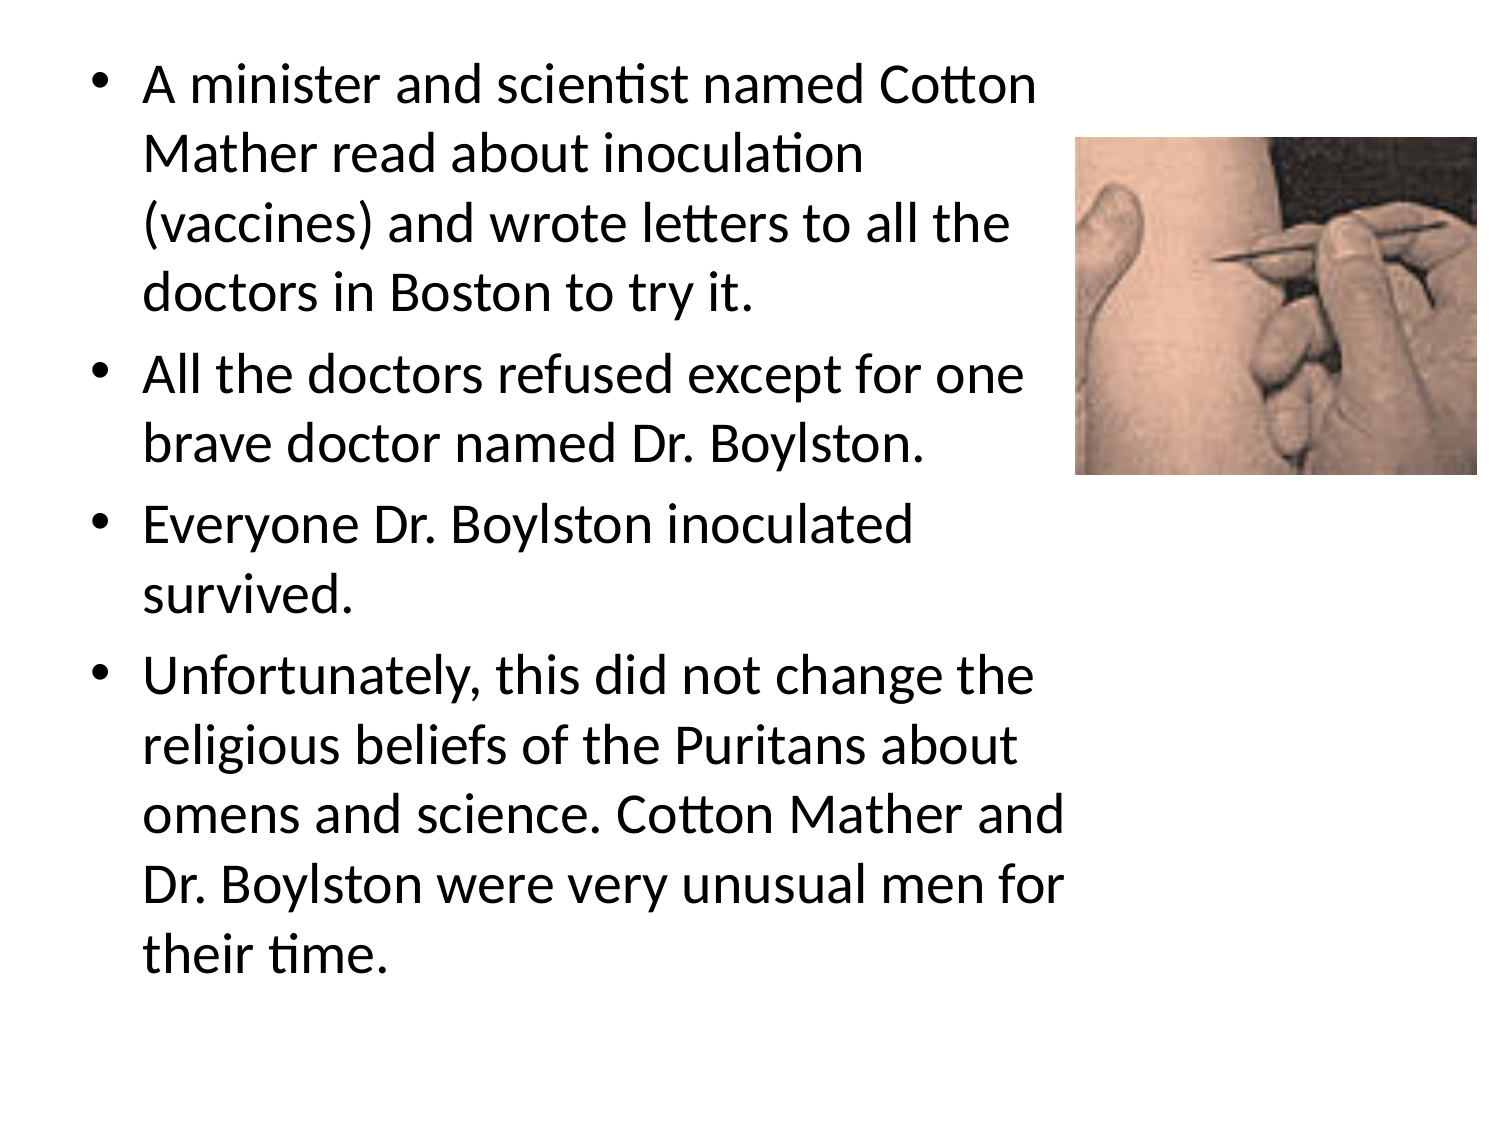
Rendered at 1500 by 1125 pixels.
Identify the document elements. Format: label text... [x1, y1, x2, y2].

list A minister and scientist named Cotton Mather read about inoculation (vaccines) and wrote letters to all the doctors in Boston to try it. All the doctors refused except for one brave doctor named Dr. Boylston. Everyone Dr. Boylston inoculated survived. Unfortunately, this did not change the religious beliefs of the Puritans about omens and science. Cotton Mather and Dr. Boylston were very unusual men for their time. [75, 37, 1113, 1005]
picture [1075, 137, 1477, 476]
